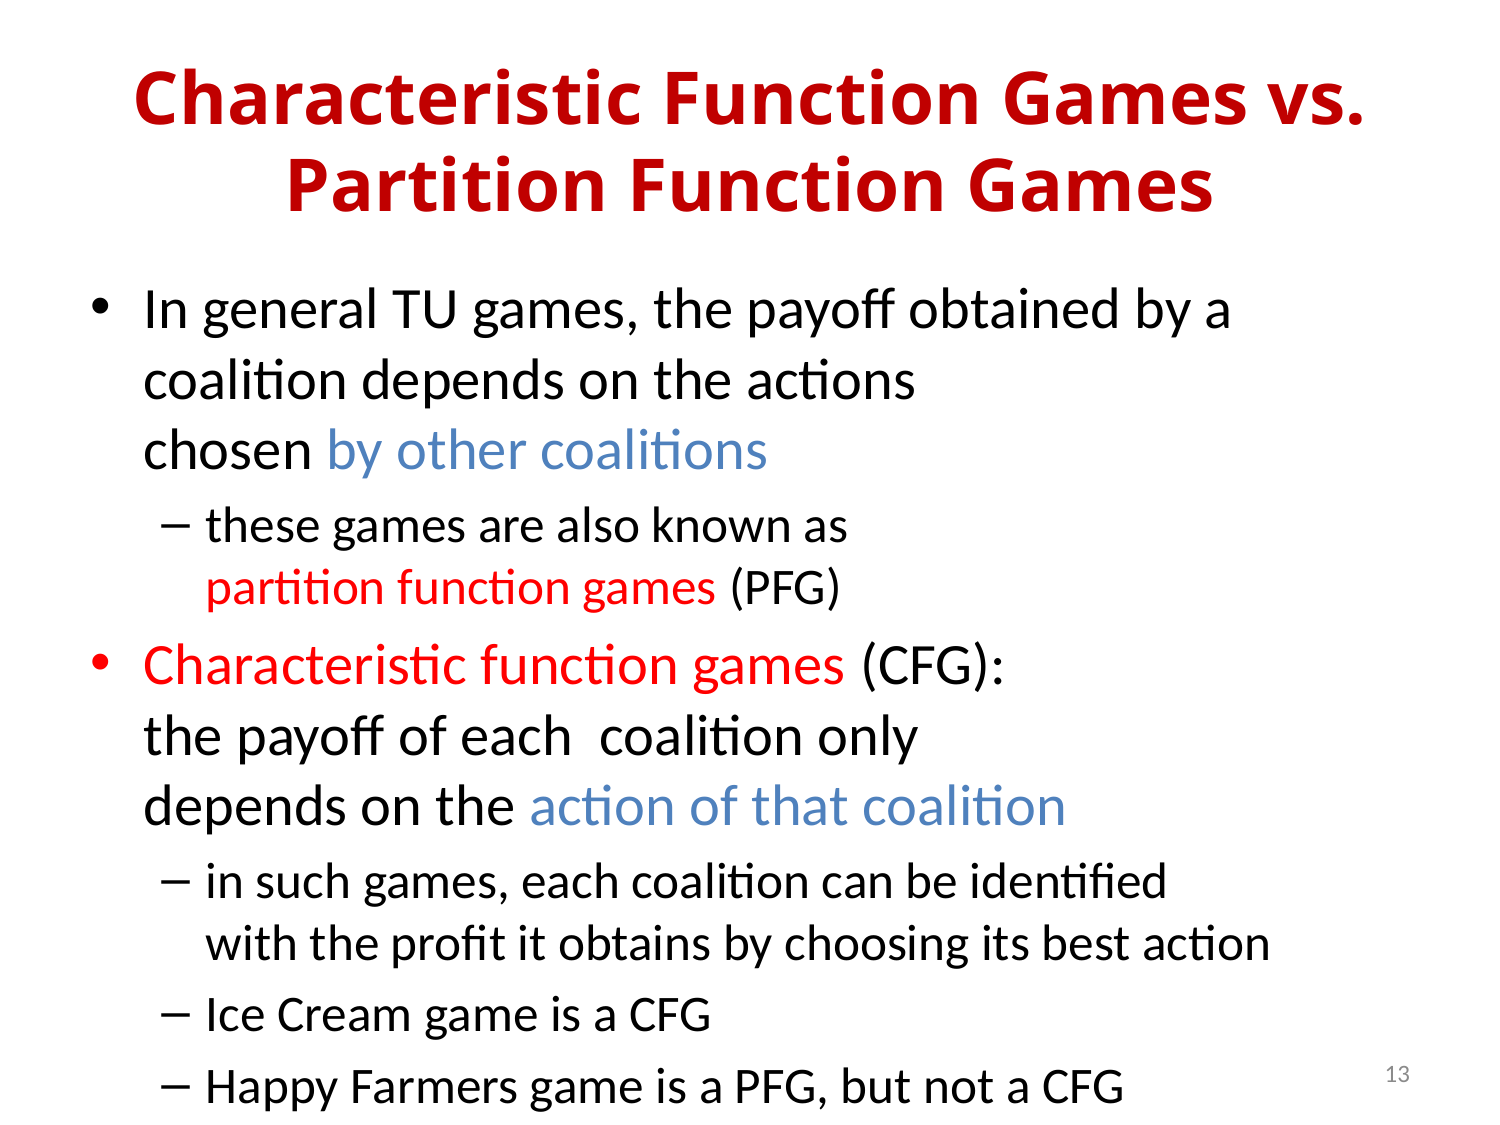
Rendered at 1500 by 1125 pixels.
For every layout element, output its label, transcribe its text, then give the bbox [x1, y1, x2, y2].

title Characteristic Function Games vs. Partition Function Games [75, 45, 1425, 233]
slide_number 13 [1074, 1042, 1425, 1103]
list In general TU games, the payoff obtained by a coalition depends on the actions chosen by other coalitions these games are also known as partition function games (PFG) Characteristic function games (CFG): the payoff of each coalition only depends on the action of that coalition in such games, each coalition can be identified with the profit it obtains by choosing its best action Ice Cream game is a CFG Happy Farmers game is a PFG, but not a CFG [75, 262, 1459, 1125]
